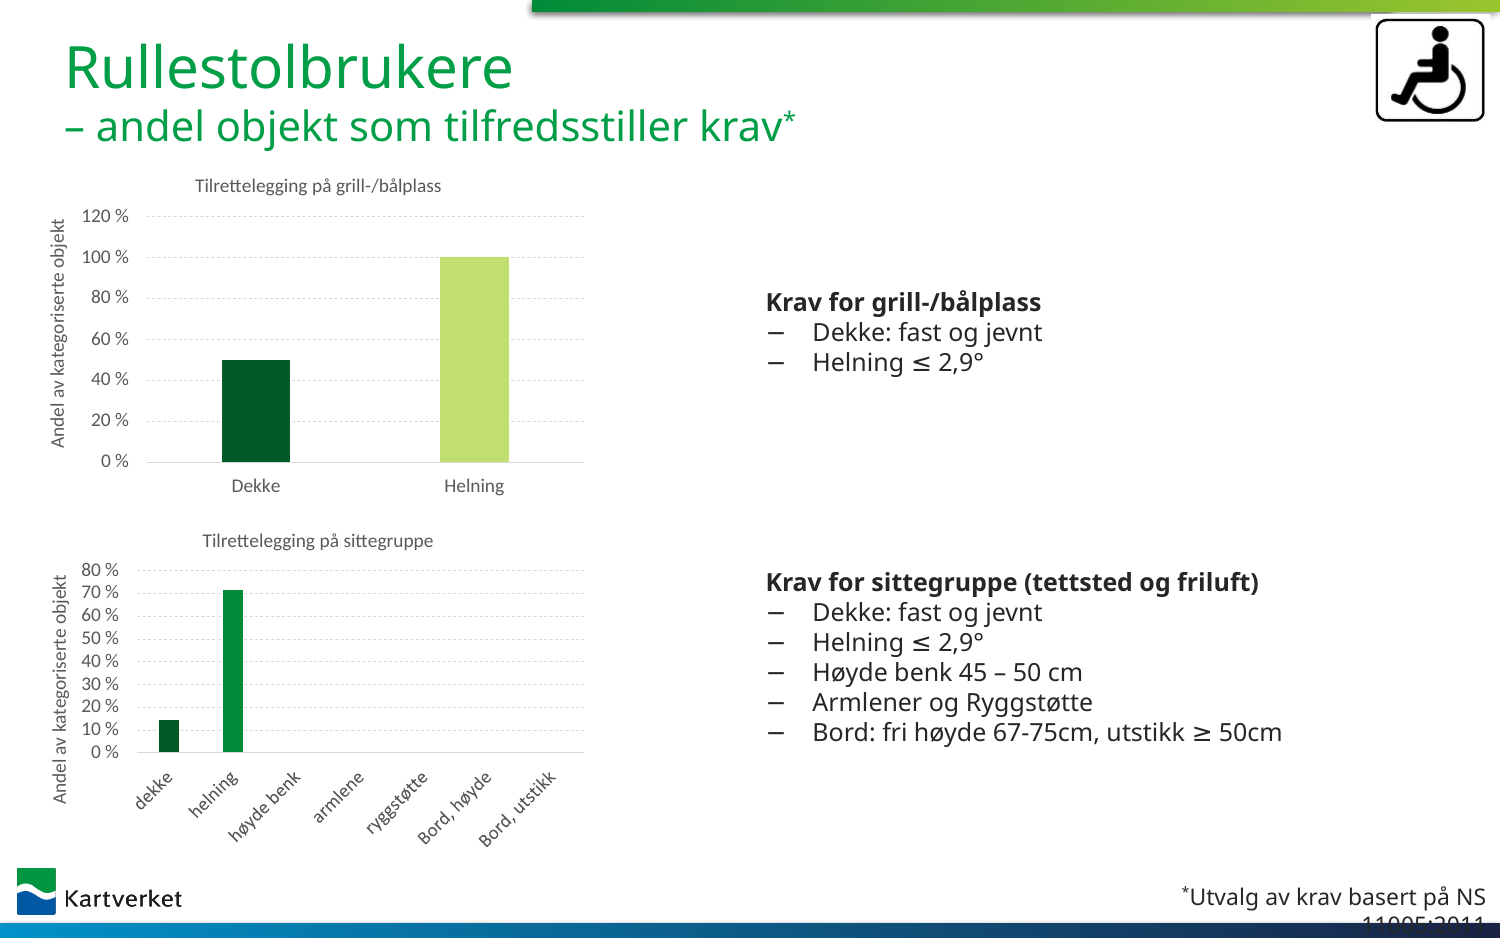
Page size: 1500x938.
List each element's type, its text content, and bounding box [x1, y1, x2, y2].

text_box Krav for sittegruppe (tettsted og friluft) Dekke: fast og jevnt Helning ≤ 2,9° Høyde benk 45 – 50 cm Armlener og Ryggstøtte Bord: fri høyde 67-75cm, utstikk ≥ 50cm [750, 559, 1500, 754]
text_box Rullestolbrukere – andel objekt som tilfredsstiller krav* [49, 14, 1431, 158]
picture [41, 520, 595, 859]
text_box *Utvalg av krav basert på NS 11005:2011 [1068, 873, 1500, 938]
picture [1371, 13, 1491, 127]
text_box Krav for grill-/bålplass Dekke: fast og jevnt Helning ≤ 2,9° [750, 279, 1452, 384]
picture [41, 166, 595, 505]
